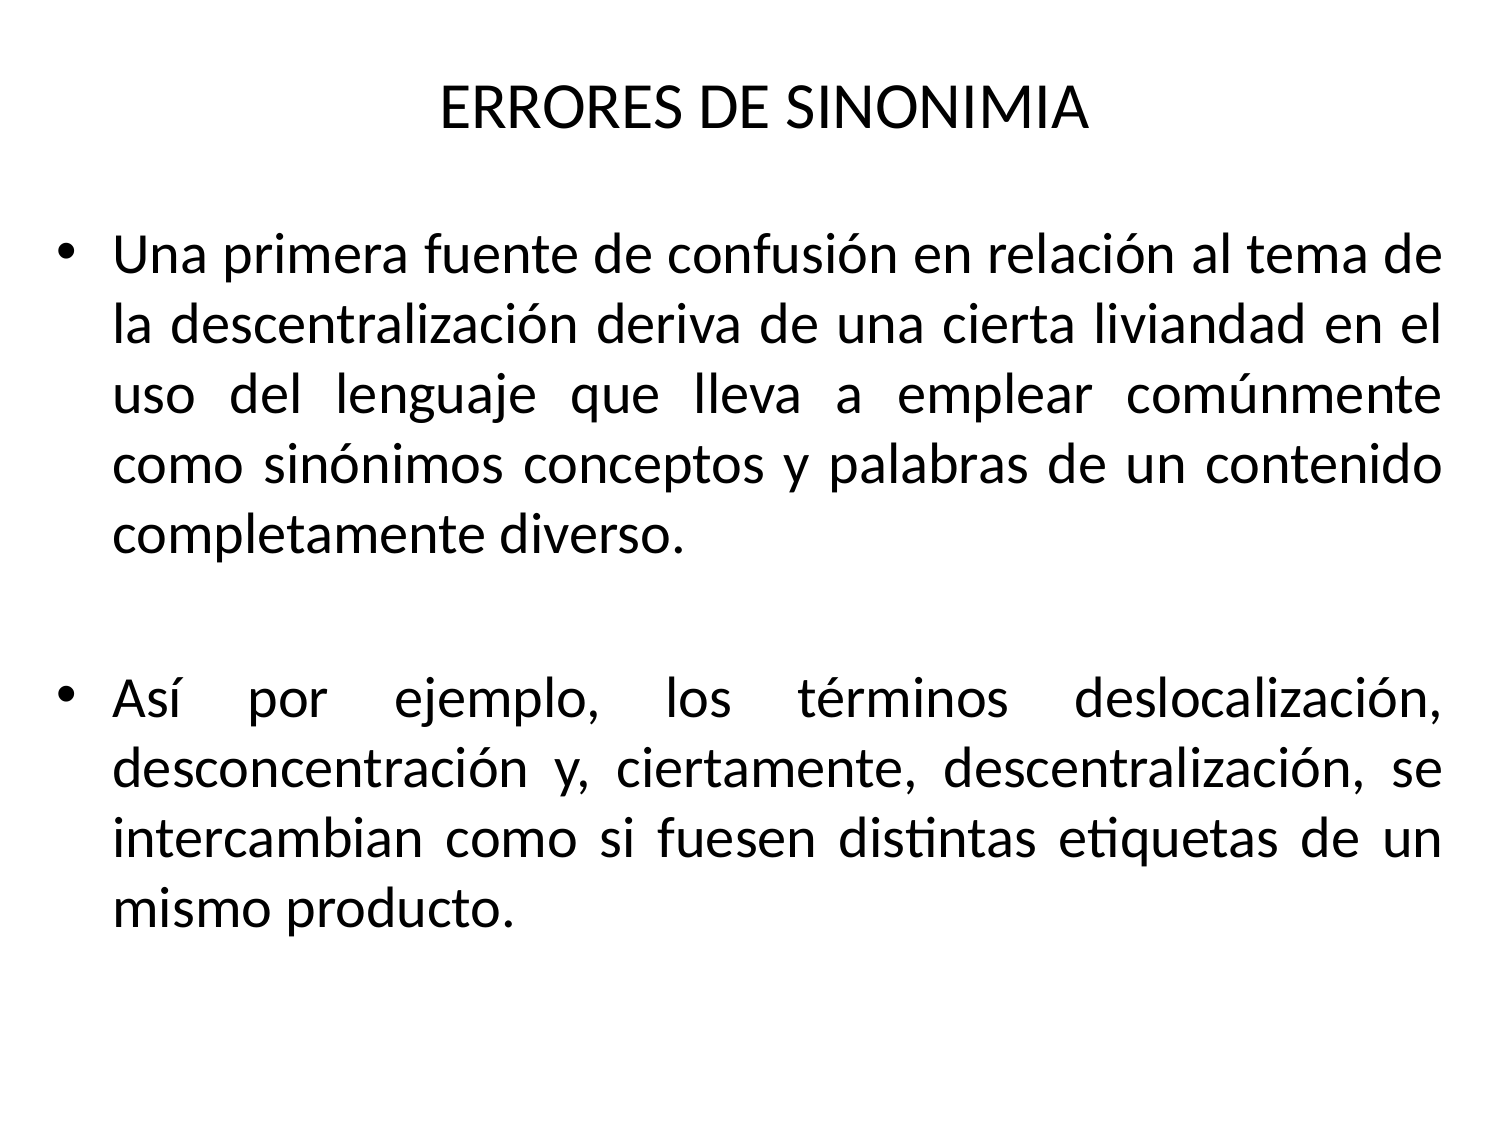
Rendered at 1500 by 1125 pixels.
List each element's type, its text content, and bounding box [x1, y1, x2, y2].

title ERRORES DE SINONIMIA [29, 54, 1500, 149]
list Una primera fuente de confusión en relación al tema de la descentralización deriva de una cierta liviandad en el uso del lenguaje que lleva a emplear comúnmente como sinónimos conceptos y palabras de un contenido completamente diverso. Así por ejemplo, los términos deslocalización, desconcentración y, ciertamente, descentralización, se intercambian como si fuesen distintas etiquetas de un mismo producto. [41, 208, 1459, 1071]
